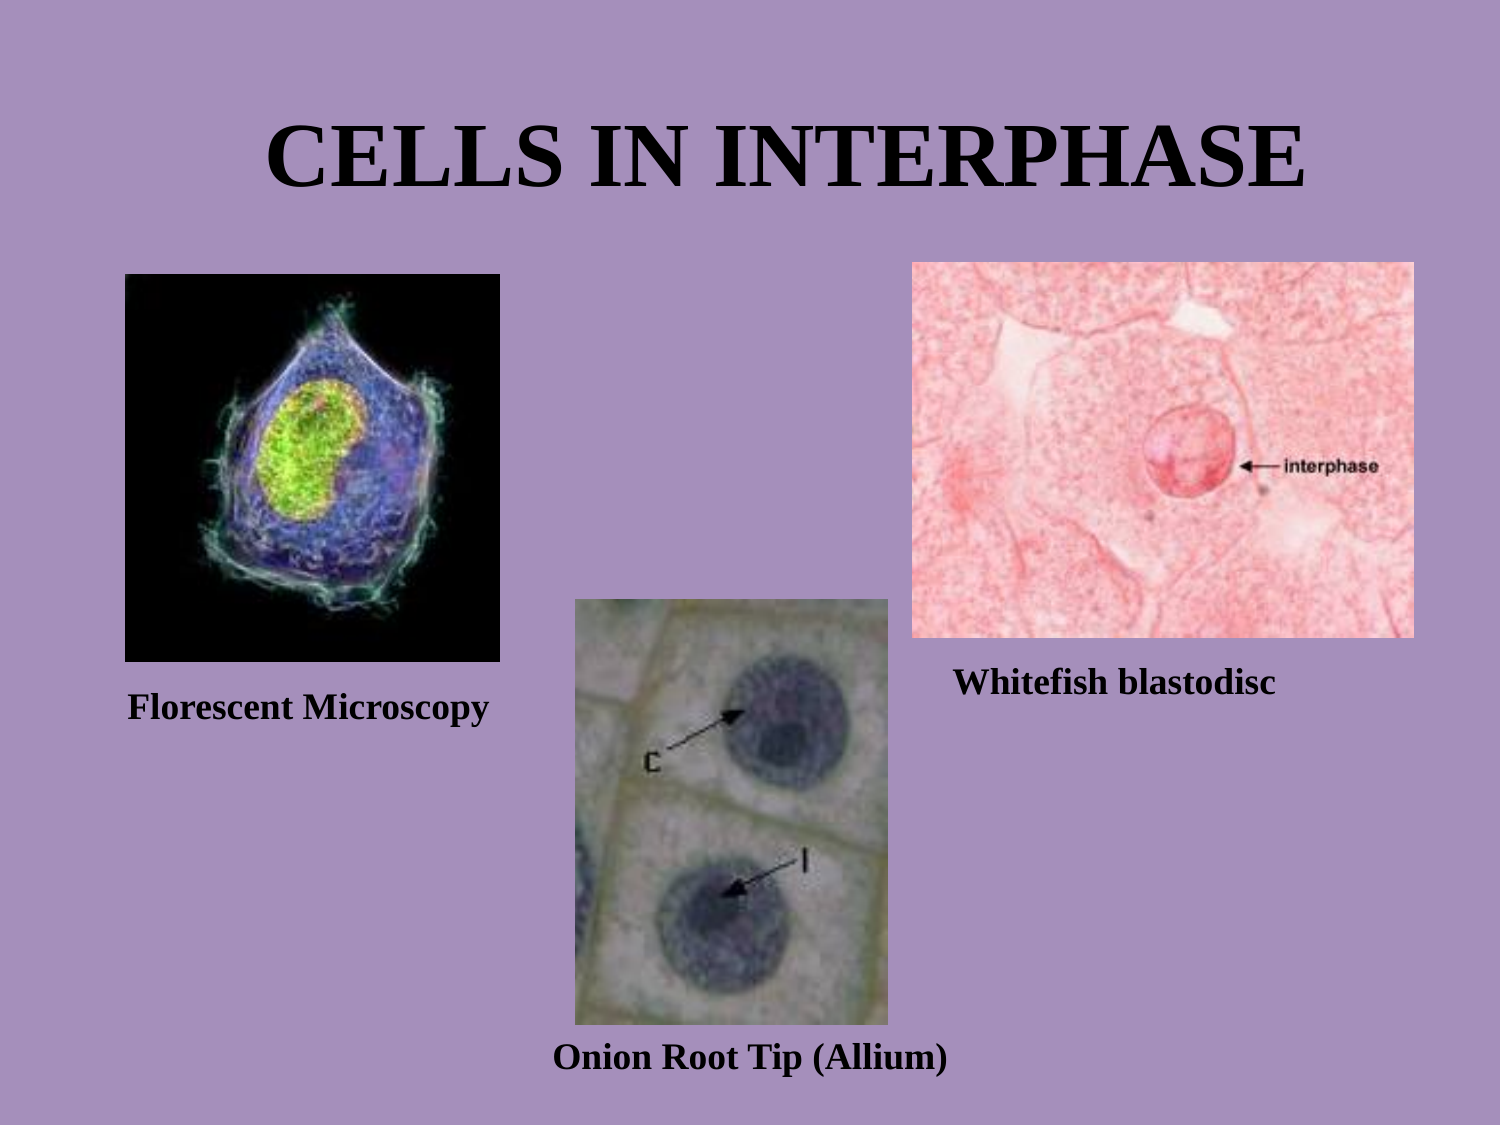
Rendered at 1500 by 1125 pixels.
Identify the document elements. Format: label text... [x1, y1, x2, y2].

text_box Onion Root Tip (Allium) [537, 1024, 975, 1085]
picture [574, 599, 888, 1025]
text_box Florescent Microscopy [112, 674, 513, 735]
text_box Whitefish blastodisc [937, 649, 1375, 710]
picture [912, 262, 1414, 638]
text_box CELLS IN INTERPHASE [212, 87, 1363, 213]
picture [124, 274, 501, 662]
